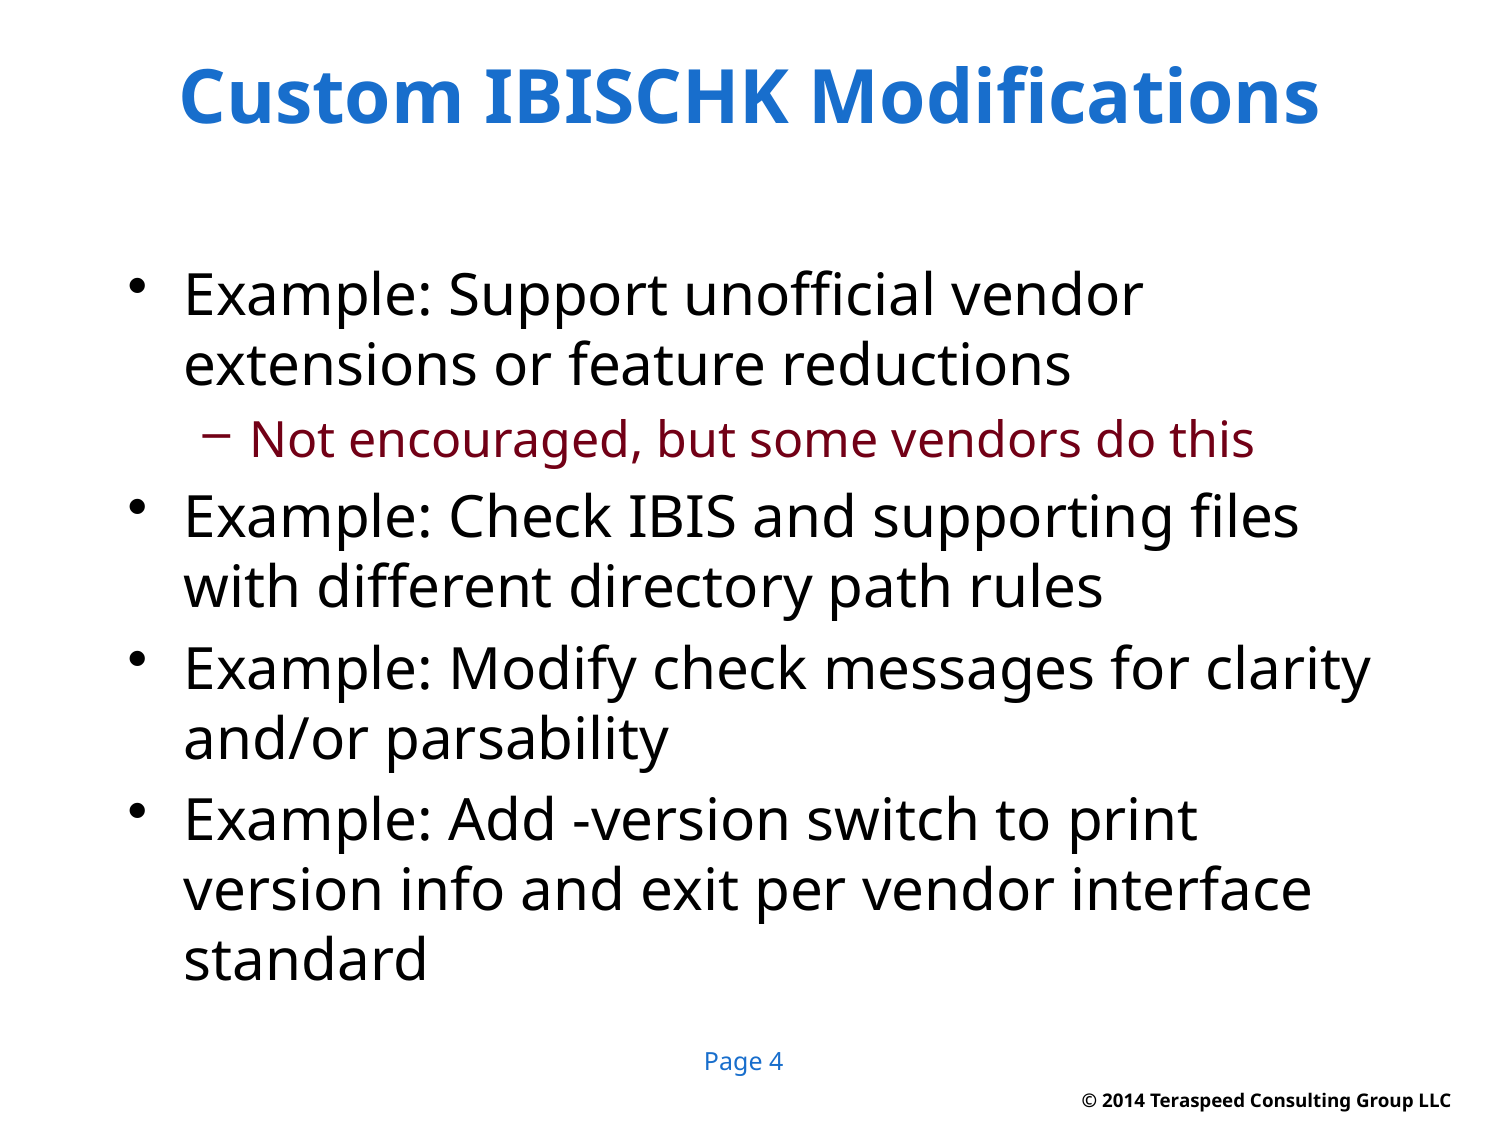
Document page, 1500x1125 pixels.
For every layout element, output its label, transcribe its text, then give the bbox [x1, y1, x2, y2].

list Example: Support unofficial vendor extensions or feature reductions Not encouraged, but some vendors do this Example: Check IBIS and supporting files with different directory path rules Example: Modify check messages for clarity and/or parsability Example: Add -version switch to print version info and exit per vendor interface standard [112, 249, 1388, 1001]
title Custom IBISCHK Modifications [112, 0, 1388, 188]
